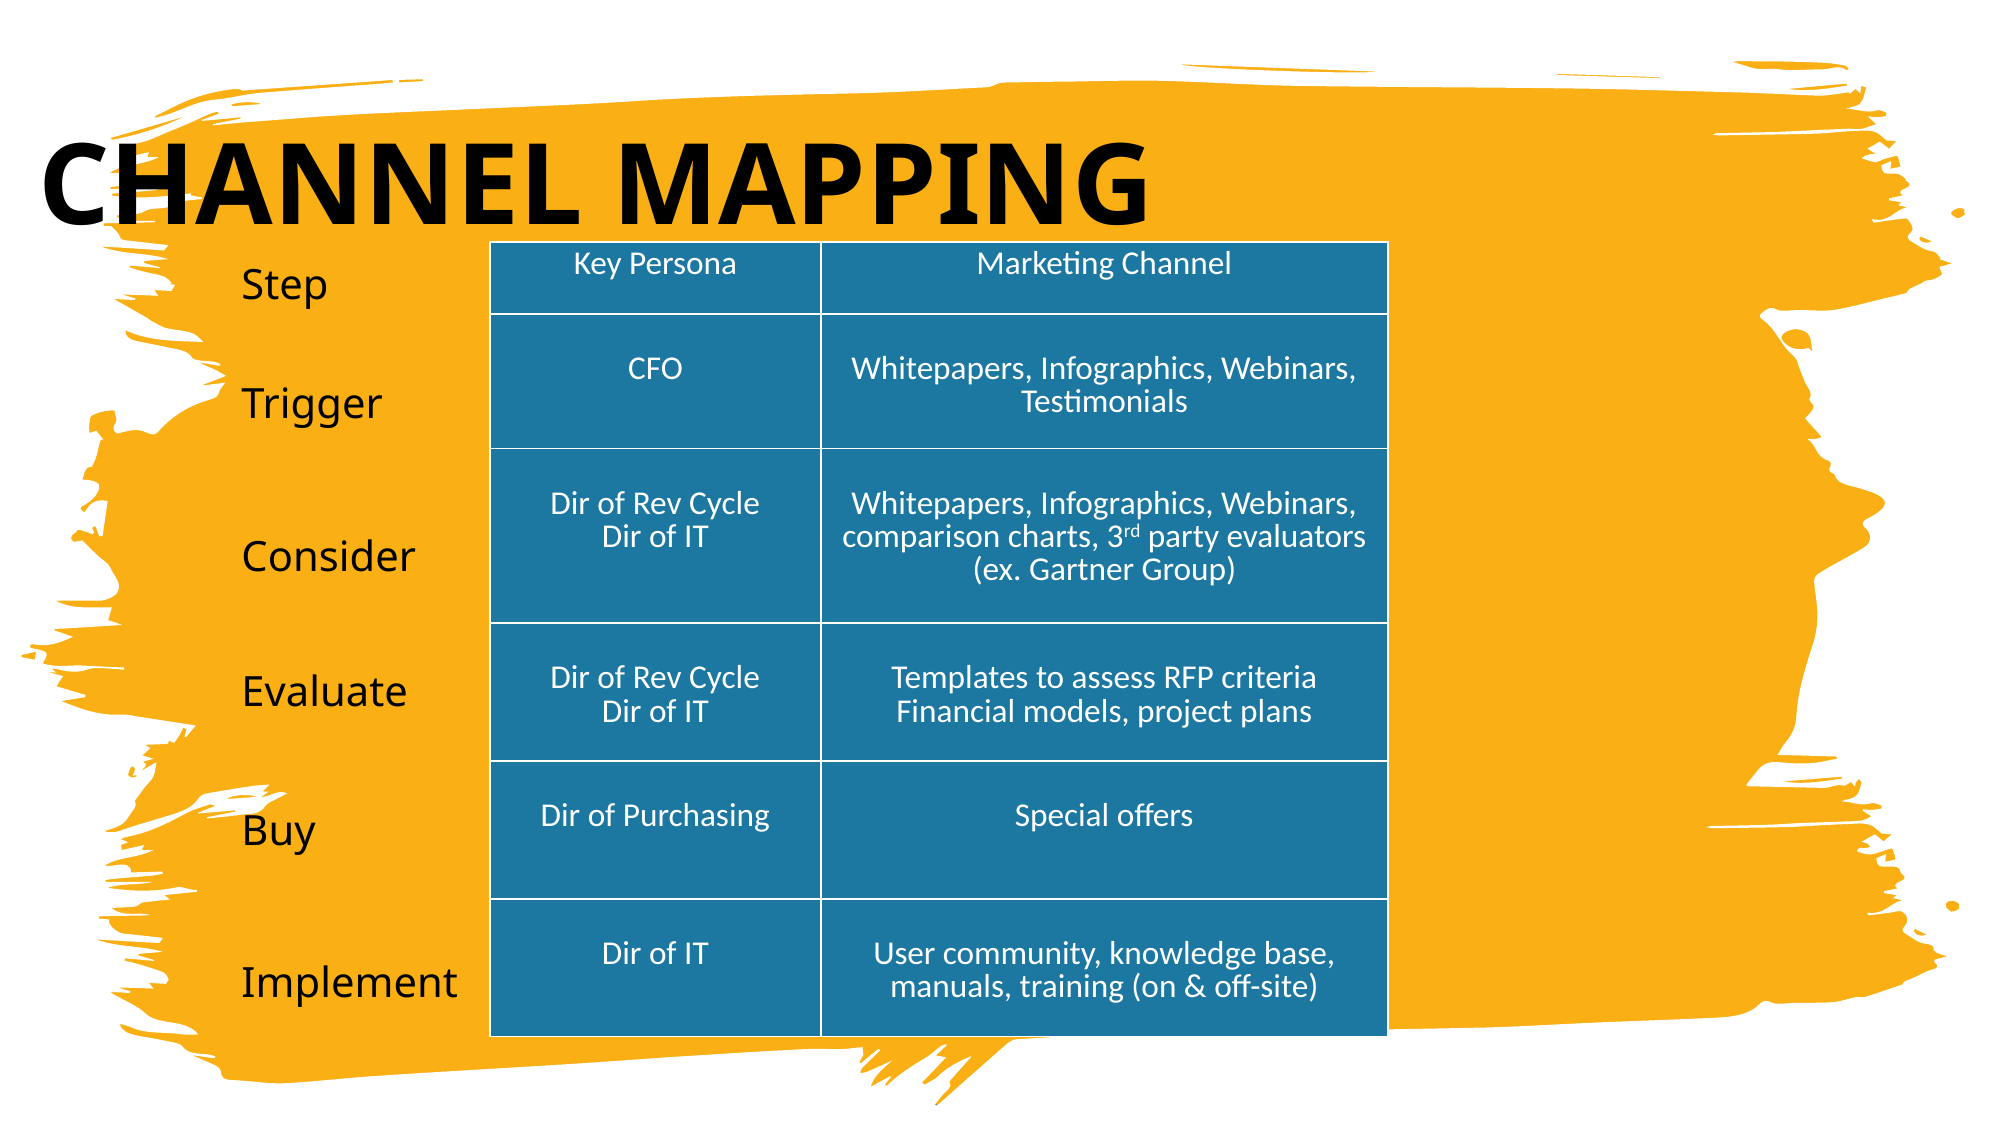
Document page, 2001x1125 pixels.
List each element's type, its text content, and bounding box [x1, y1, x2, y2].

text_box Consider [226, 522, 490, 588]
text_box [0, 0, 2000, 1125]
table_cell Whitepapers, Infographics, Webinars, Testimonials [822, 315, 1387, 448]
table_cell CFO [491, 315, 820, 448]
text_box Buy [226, 796, 490, 862]
table_cell User community, knowledge base, manuals, training (on & off-site) [822, 900, 1387, 1036]
text_box Step [226, 250, 489, 315]
table_cell Templates to assess RFP criteria Financial models, project plans [822, 624, 1387, 760]
table_header Key Persona [491, 243, 820, 313]
text_box Trigger [226, 368, 490, 434]
table_header Marketing Channel [822, 243, 1387, 313]
text_box Evaluate [226, 657, 490, 723]
table_cell Dir of IT [491, 900, 820, 1036]
table_cell Dir of Rev Cycle Dir of IT [491, 449, 820, 622]
table_cell Special offers [822, 762, 1387, 898]
text_box Implement [226, 948, 490, 1014]
text_box CHANNEL MAPPING [23, 135, 1352, 202]
table_cell Dir of Purchasing [491, 762, 820, 898]
table_cell Dir of Rev Cycle Dir of IT [491, 624, 820, 760]
table_cell Whitepapers, Infographics, Webinars, comparison charts, 3rd party evaluators (ex. Gartner Group) [822, 449, 1387, 622]
